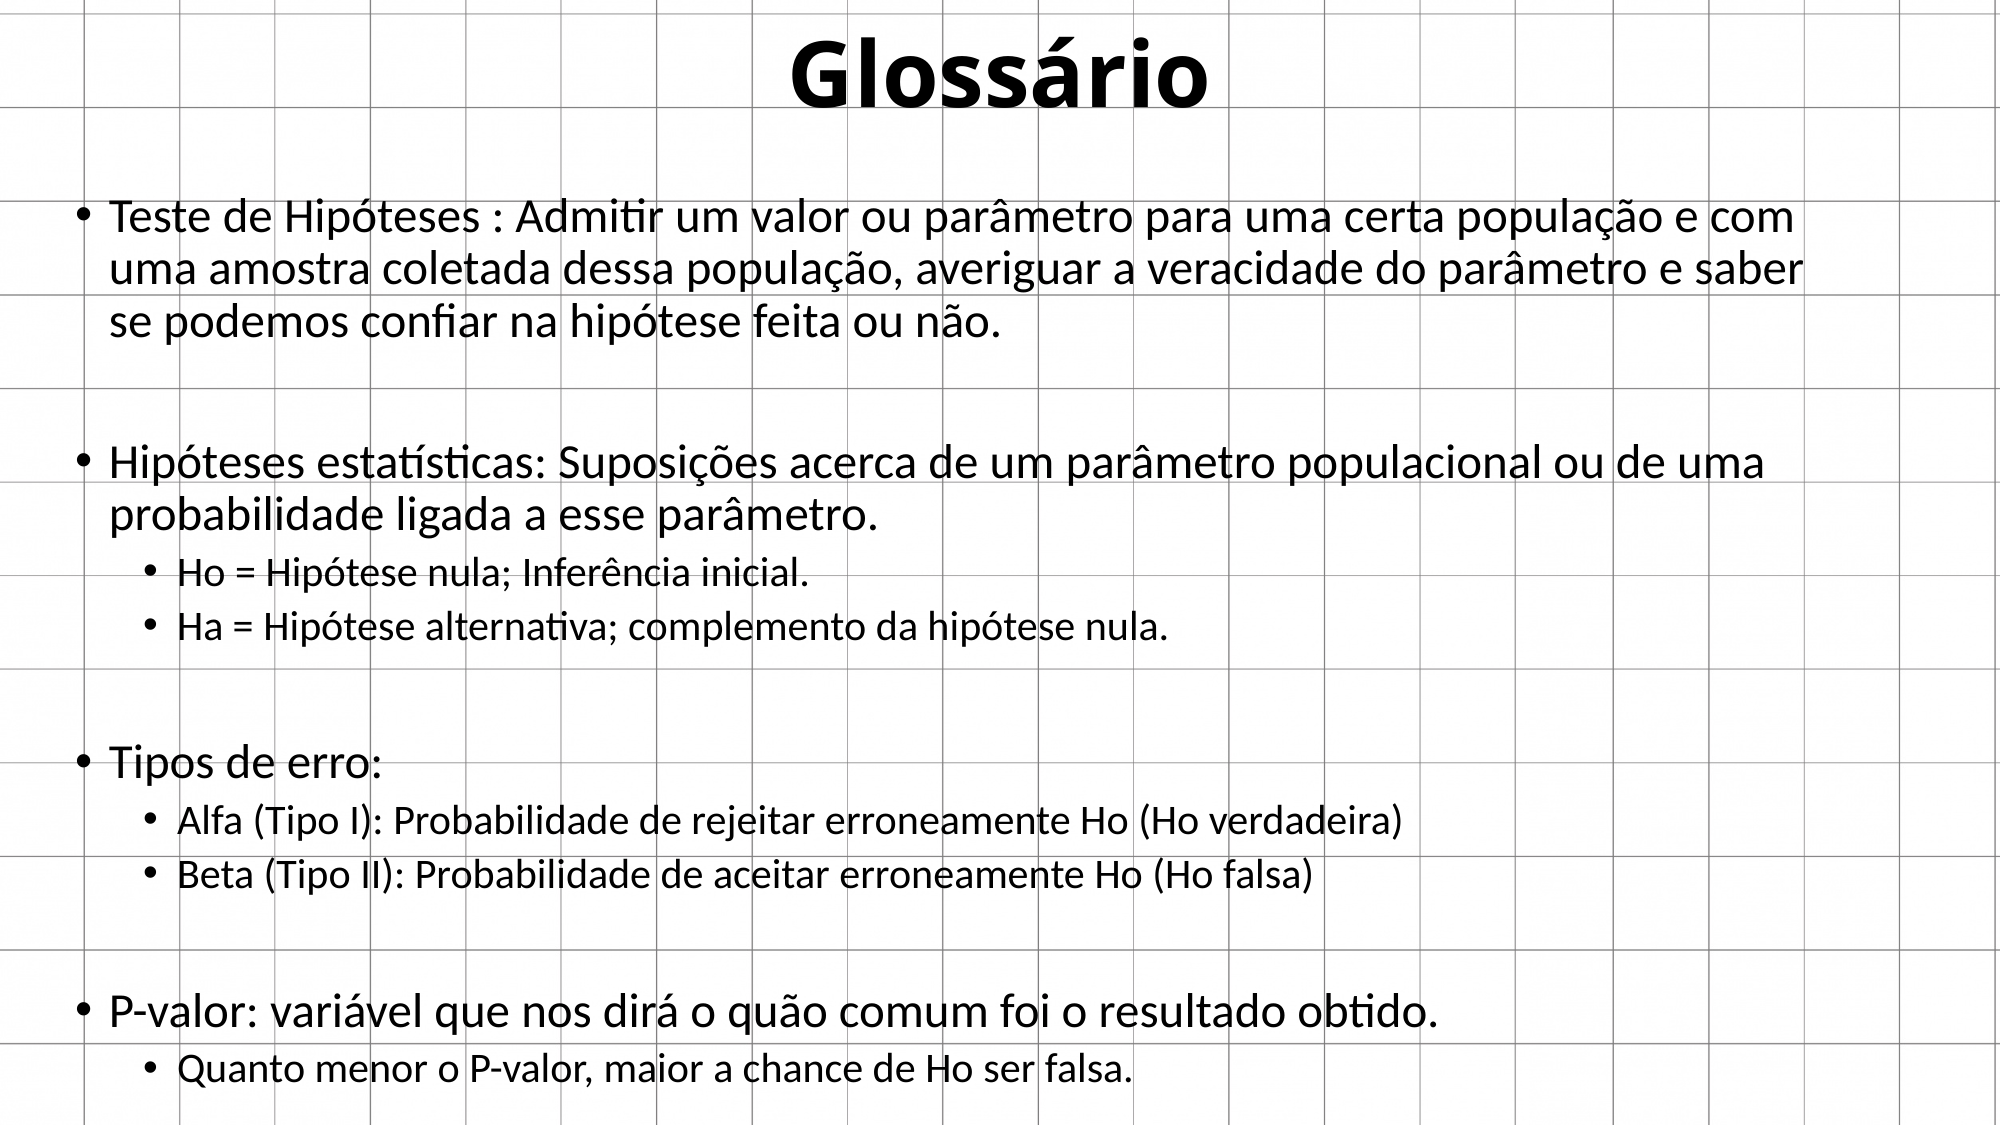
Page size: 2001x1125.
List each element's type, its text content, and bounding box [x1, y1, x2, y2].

title Glossário [137, 0, 1863, 160]
list Teste de Hipóteses : Admitir um valor ou parâmetro para uma certa população e com uma amostra coletada dessa população, averiguar a veracidade do parâmetro e saber se podemos confiar na hipótese feita ou não. Hipóteses estatísticas: Suposições acerca de um parâmetro populacional ou de uma probabilidade ligada a esse parâmetro. Ho = Hipótese nula; Inferência inicial. Ha = Hipótese alternativa; complemento da hipótese nula. Tipos de erro: Alfa (Tipo I): Probabilidade de rejeitar erroneamente Ho (Ho verdadeira) Beta (Tipo II): Probabilidade de aceitar erroneamente Ho (Ho falsa) P-valor: variável que nos dirá o quão comum foi o resultado obtido. Quanto menor o P-valor, maior a chance de Ho ser falsa. [60, 182, 1863, 1106]
